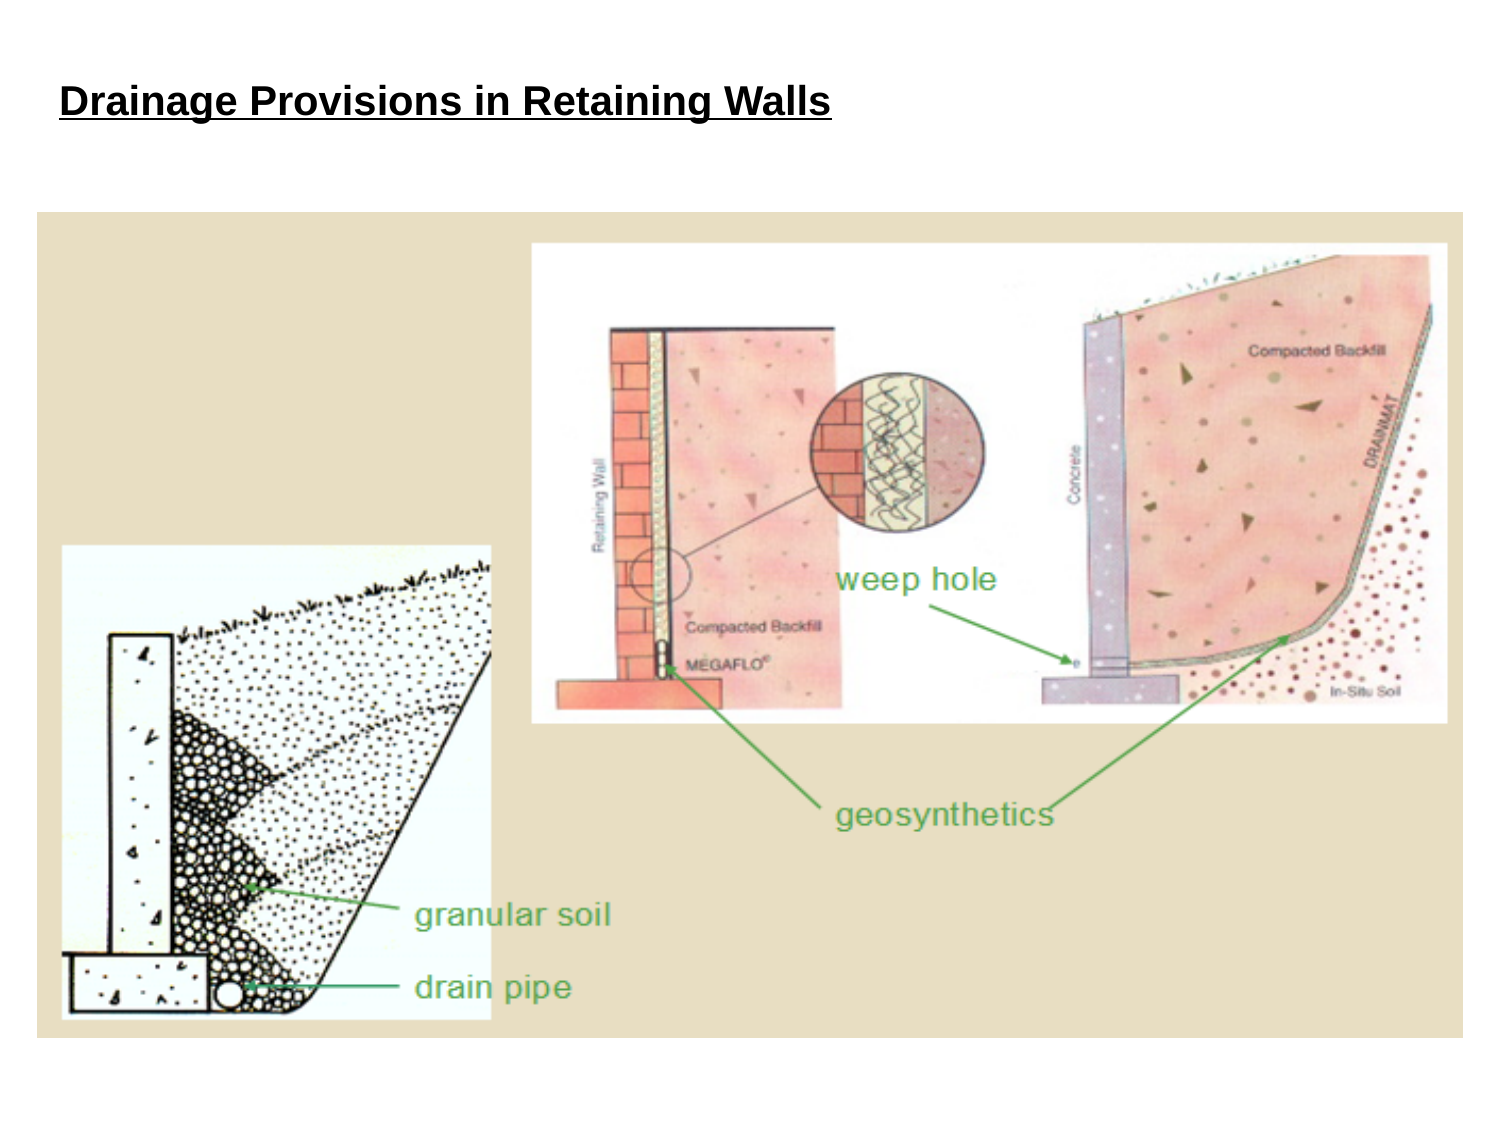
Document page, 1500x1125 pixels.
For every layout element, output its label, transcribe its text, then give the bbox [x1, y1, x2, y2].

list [37, 212, 1463, 1038]
text_box Drainage Provisions in Retaining Walls [44, 66, 847, 132]
